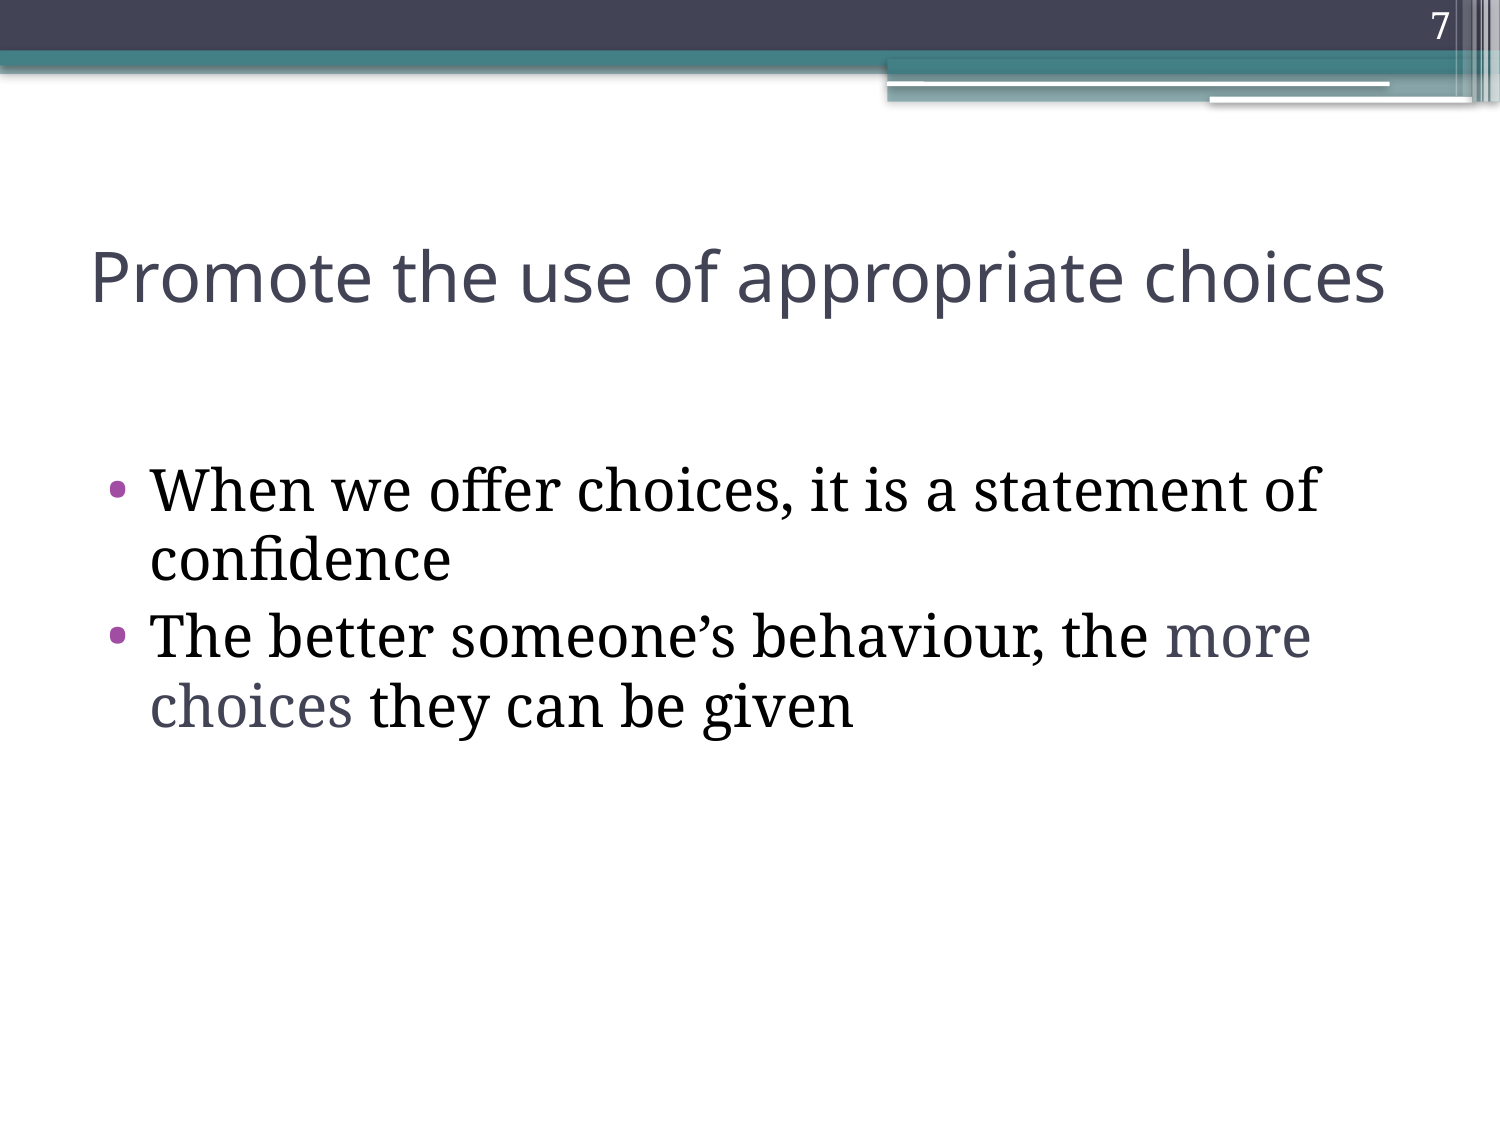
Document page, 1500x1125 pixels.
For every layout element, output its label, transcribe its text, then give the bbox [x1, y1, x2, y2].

slide_number 7 [1341, 0, 1466, 61]
title Promote the use of appropriate choices [75, 187, 1425, 363]
list When we offer choices, it is a statement of confidence The better someone’s behaviour, the more choices they can be given [75, 368, 1425, 1079]
